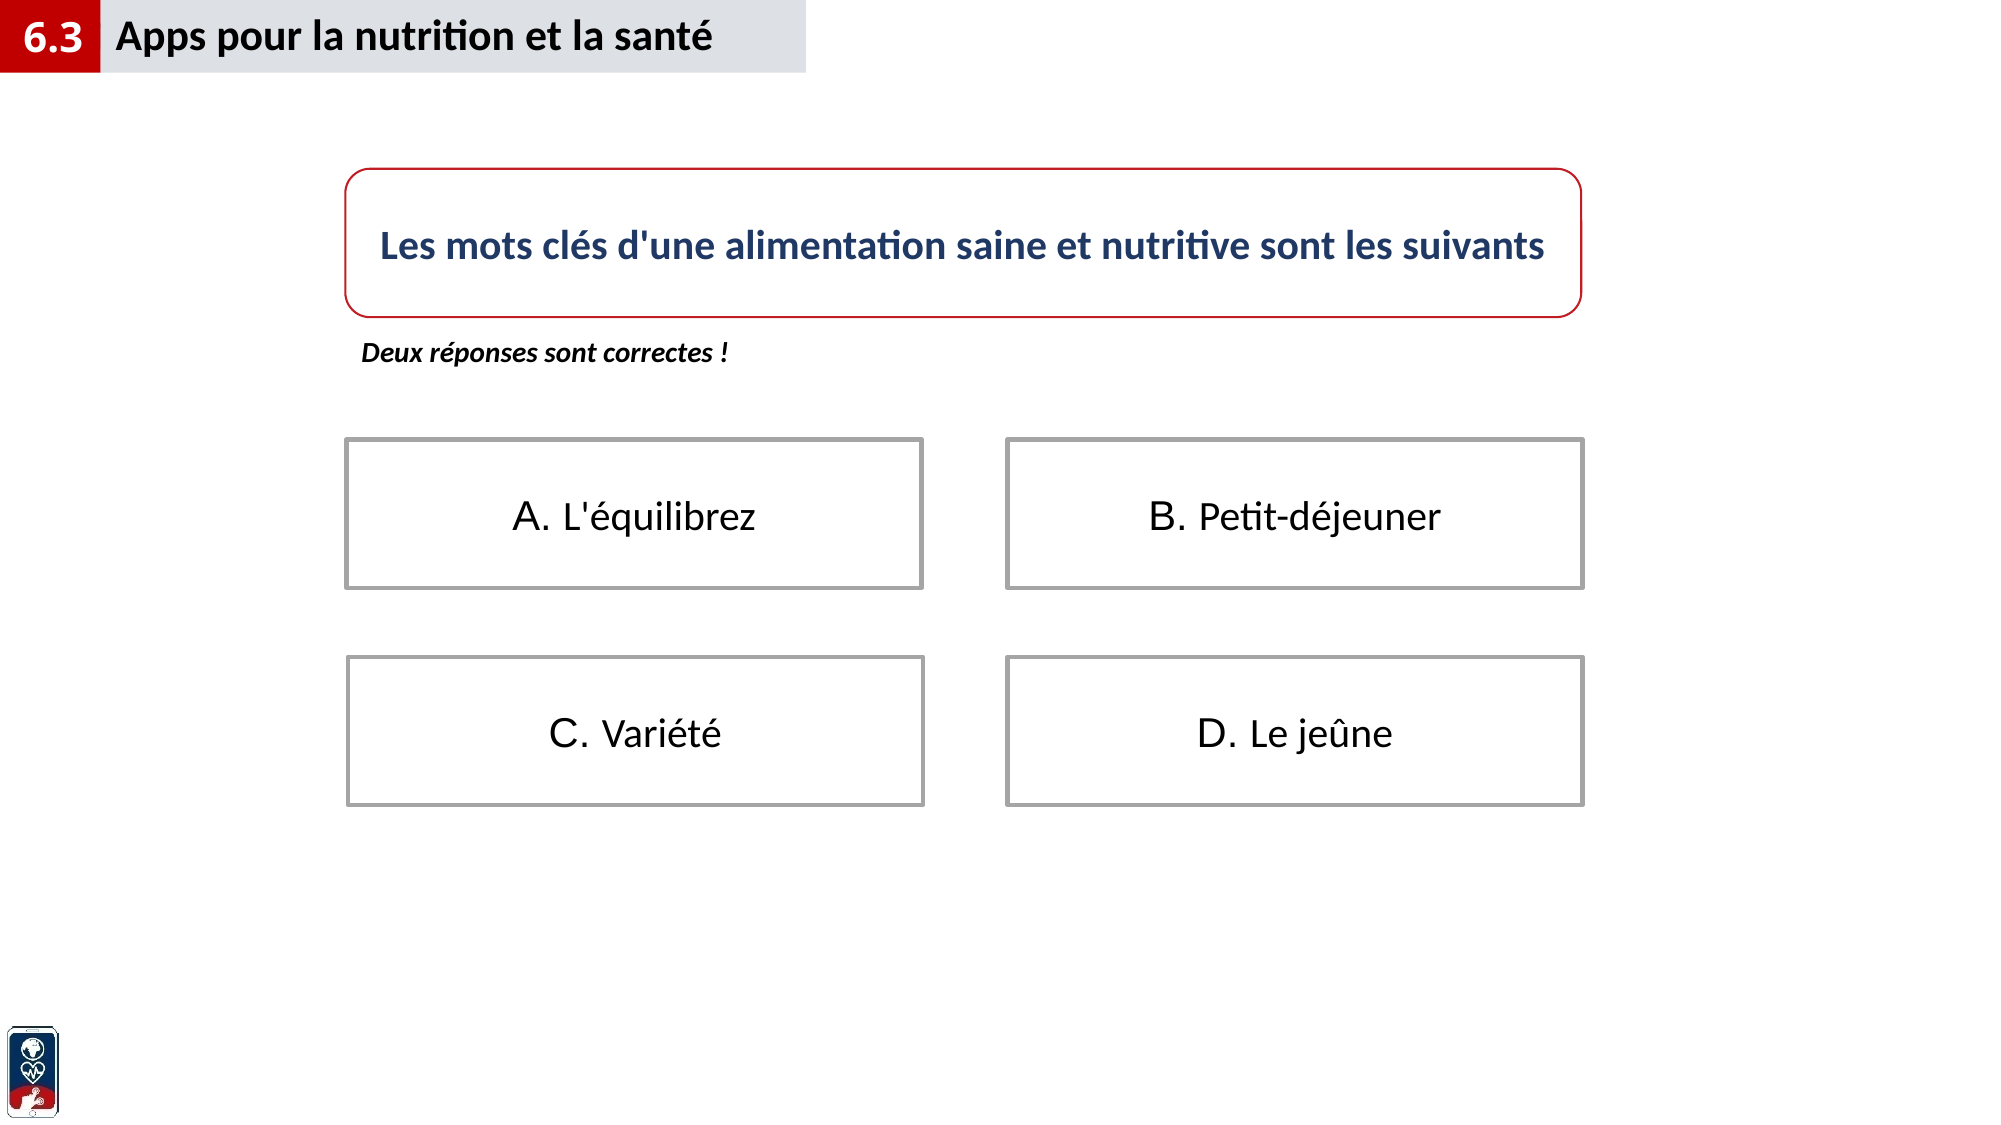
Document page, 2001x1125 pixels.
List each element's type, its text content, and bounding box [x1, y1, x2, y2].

picture [7, 1026, 59, 1118]
text_box [0, 0, 100, 73]
text_box B. Petit-déjeuner [1005, 437, 1585, 590]
text_box Deux réponses sont correctes ! [346, 325, 880, 376]
text_box Apps pour la nutrition et la santé [100, 0, 806, 73]
text_box Les mots clés d'une alimentation saine et nutritive sont les suivants [345, 168, 1582, 318]
text_box A. L'équilibrez [344, 437, 924, 590]
text_box 6.3 [8, 10, 101, 62]
text_box D. Le jeûne [1005, 655, 1585, 807]
text_box C. Variété [346, 655, 925, 807]
